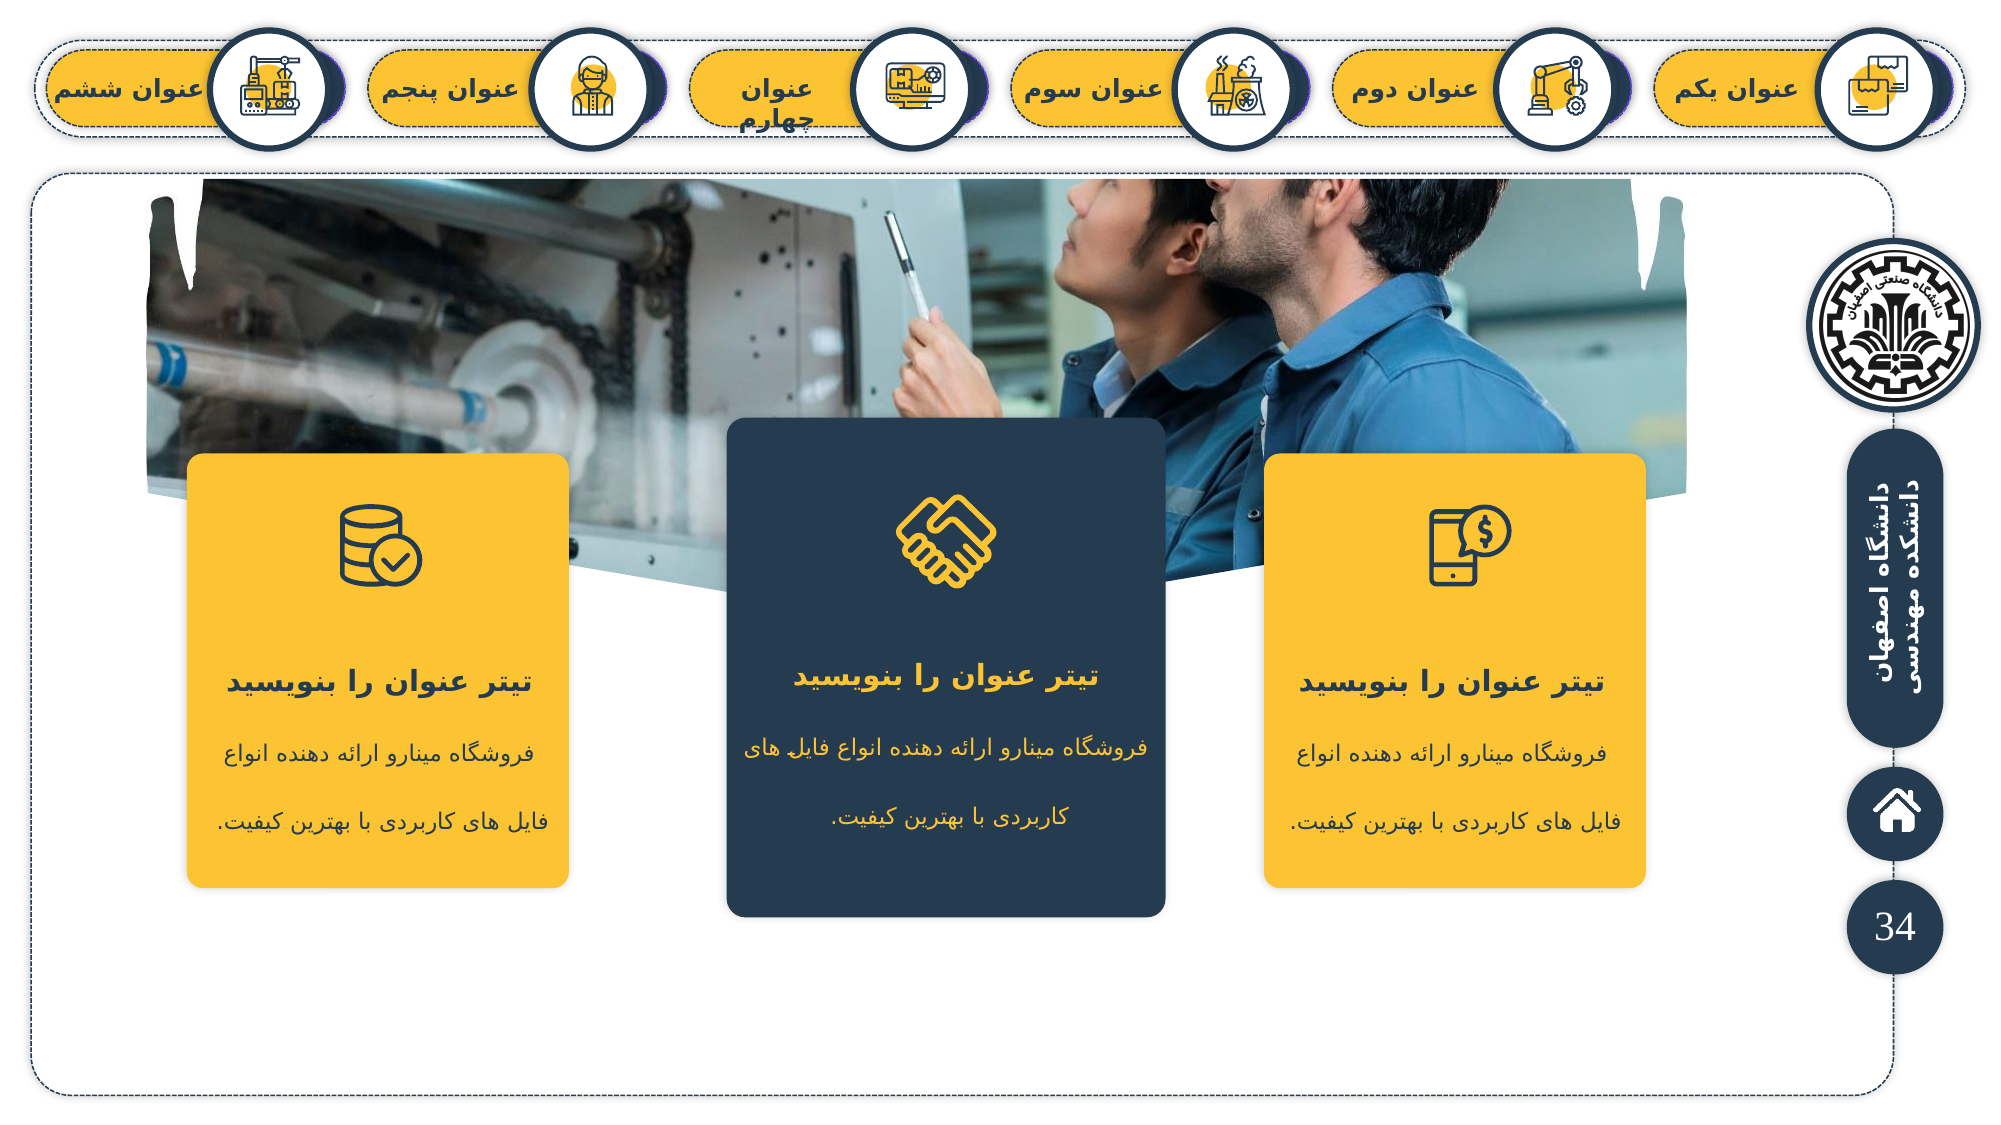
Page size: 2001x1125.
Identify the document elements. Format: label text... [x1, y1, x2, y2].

text_box عنوان پنجم [358, 65, 543, 110]
picture [1873, 786, 1921, 833]
text_box [185, 625, 570, 890]
text_box عنوان دوم [1323, 65, 1507, 110]
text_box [572, 55, 614, 116]
text_box [614, 75, 618, 100]
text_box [1207, 55, 1267, 116]
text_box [885, 62, 946, 109]
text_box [1527, 55, 1588, 116]
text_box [240, 55, 301, 116]
text_box عنوان ششم [37, 65, 221, 110]
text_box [1429, 504, 1512, 587]
text_box [725, 625, 1167, 919]
picture [1819, 250, 1970, 402]
text_box تیتر عنوان را بنویسید فروشگاه مینارو ارائه دهنده انواع فایل های کاربردی با بهترین کیفیت. [189, 625, 569, 842]
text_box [340, 504, 423, 587]
text_box عنوان چهارم [690, 65, 864, 140]
text_box [1262, 625, 1648, 890]
text_box عنوان سوم [1002, 65, 1186, 110]
picture [146, 178, 1687, 625]
text_box دانشگاه اصفهان دانشکده مهندسی [1855, 426, 1931, 748]
text_box تیتر عنوان را بنویسید فروشگاه مینارو ارائه دهنده انواع فایل های کاربردی با بهترین کیفیت. [1264, 625, 1641, 842]
text_box عنوان یکم [1645, 65, 1829, 110]
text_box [1848, 55, 1909, 116]
text_box تیتر عنوان را بنویسید فروشگاه مینارو ارائه دهنده انواع فایل های کاربردی با بهترین کیفیت. [726, 625, 1166, 837]
slide_number 34 [1846, 891, 1944, 952]
